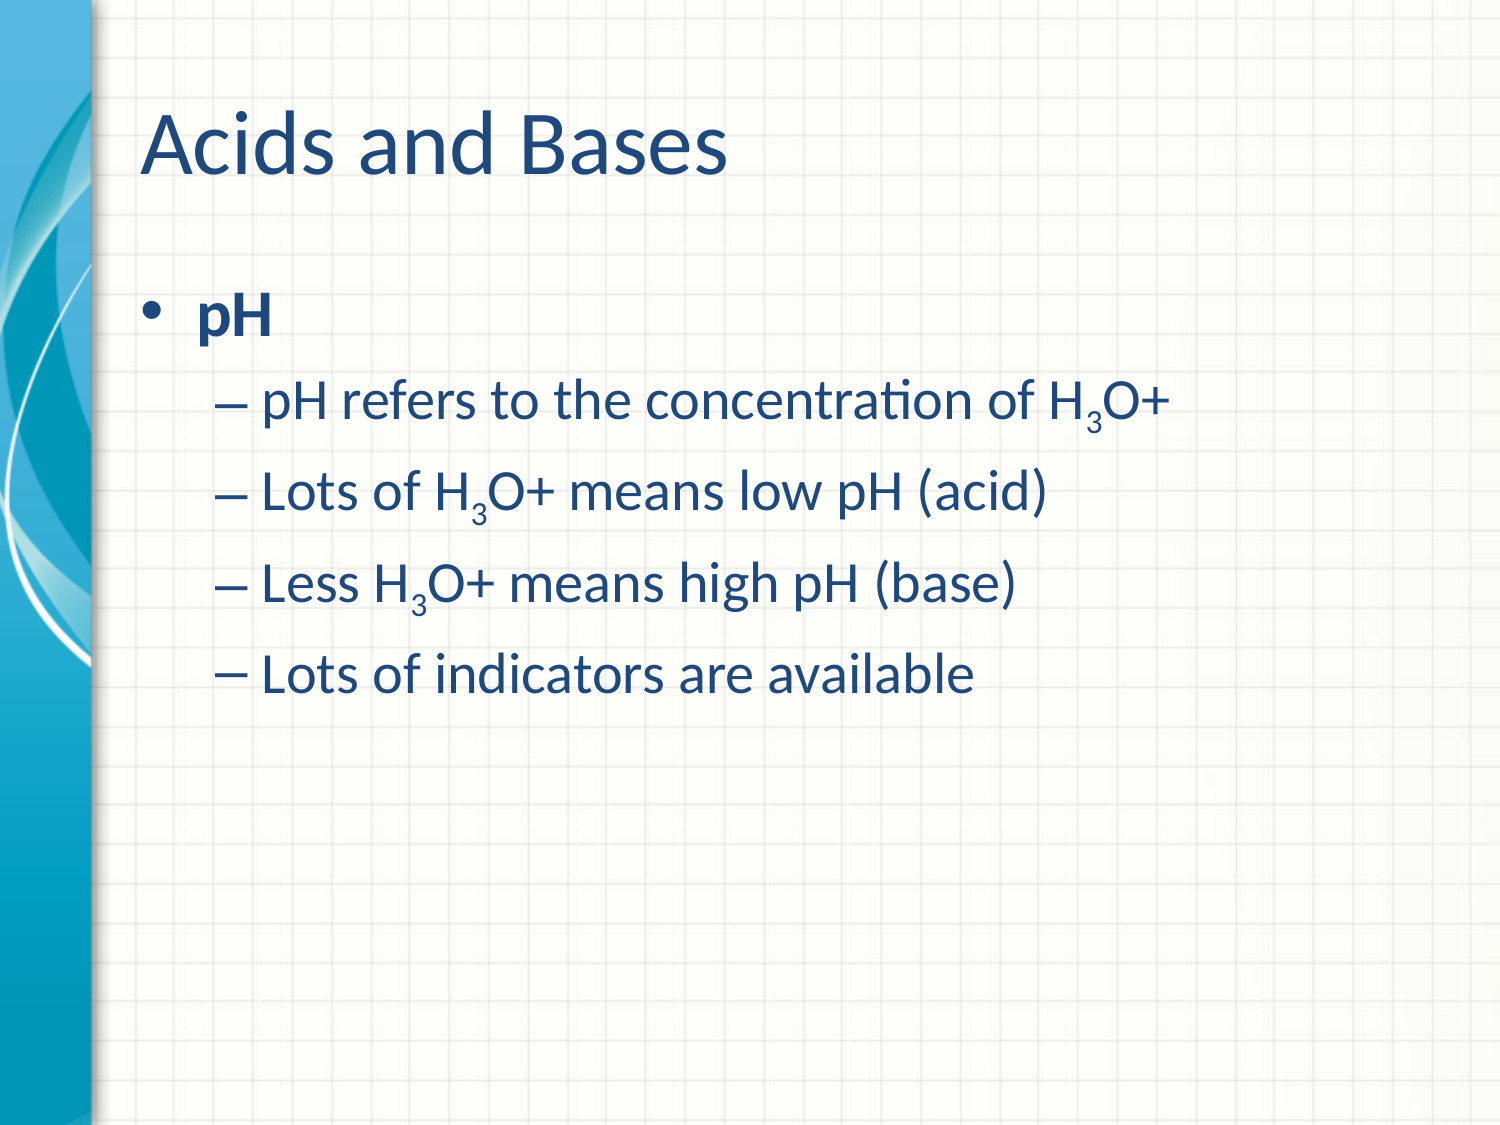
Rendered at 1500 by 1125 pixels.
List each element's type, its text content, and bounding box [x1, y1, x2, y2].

list pH pH refers to the concentration of H3O+ Lots of H3O+ means low pH (acid) Less H3O+ means high pH (base) Lots of indicators are available [124, 261, 1451, 968]
title Acids and Bases [124, 44, 1451, 232]
picture [0, 0, 1500, 1125]
